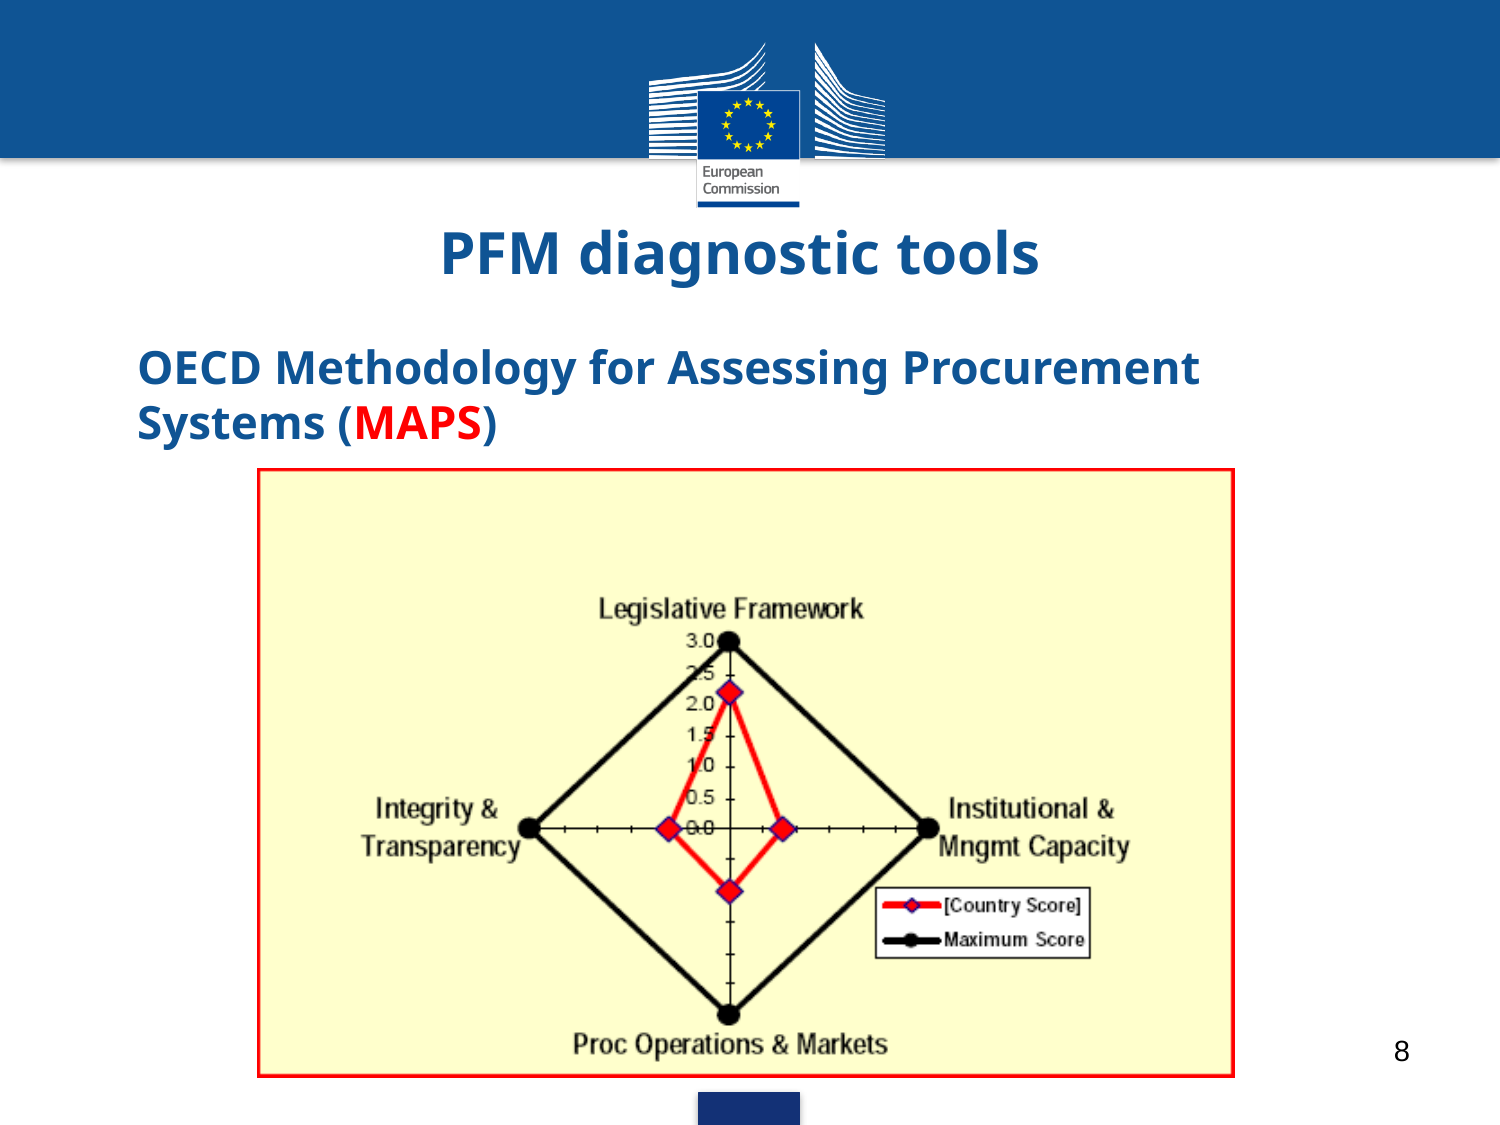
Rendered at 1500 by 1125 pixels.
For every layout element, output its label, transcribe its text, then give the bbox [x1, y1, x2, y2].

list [257, 468, 1236, 1078]
slide_number 8 [1074, 1024, 1426, 1103]
picture [649, 42, 885, 197]
title OECD Methodology for Assessing Procurement Systems (MAPS) [93, 339, 1354, 449]
text_box PFM diagnostic tools [64, 197, 1415, 305]
